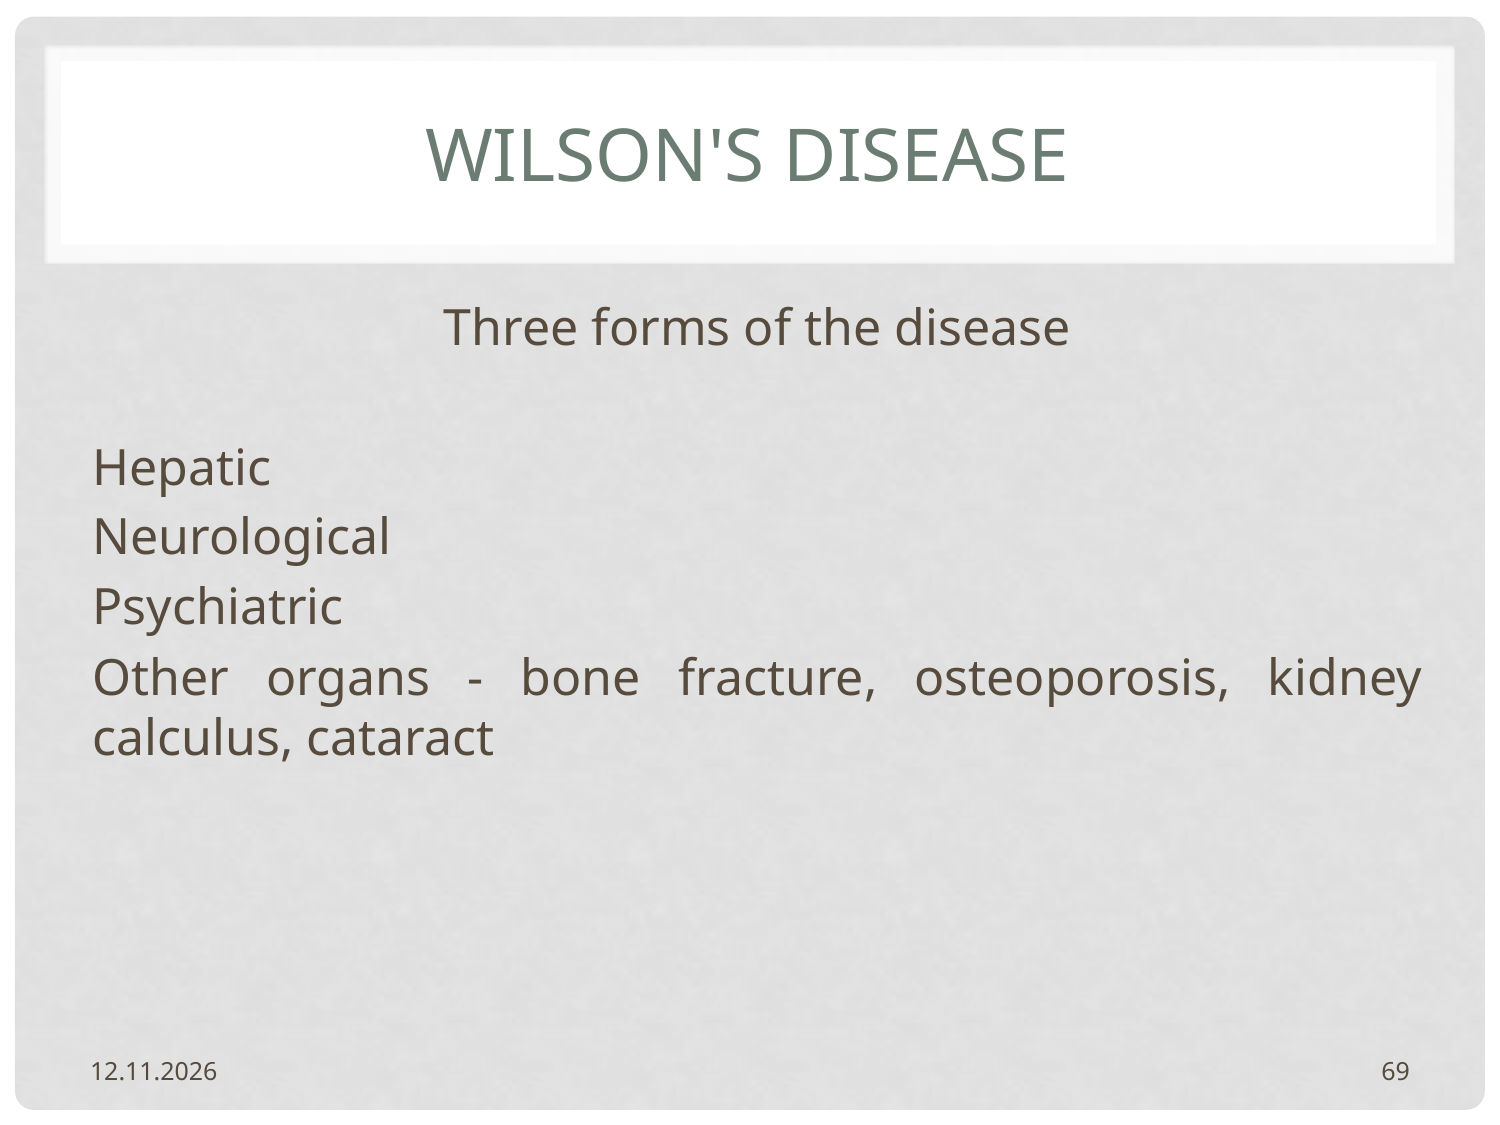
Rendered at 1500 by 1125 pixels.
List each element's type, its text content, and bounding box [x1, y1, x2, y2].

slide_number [75, 1042, 425, 1103]
list Three forms of the disease Hepatic Neurological Psychiatric Other organs - bone fracture, osteoporosis, kidney calculus, cataract [77, 287, 1438, 1005]
slide_number 69 [1074, 1042, 1425, 1103]
title Wilson's disease [69, 66, 1425, 238]
